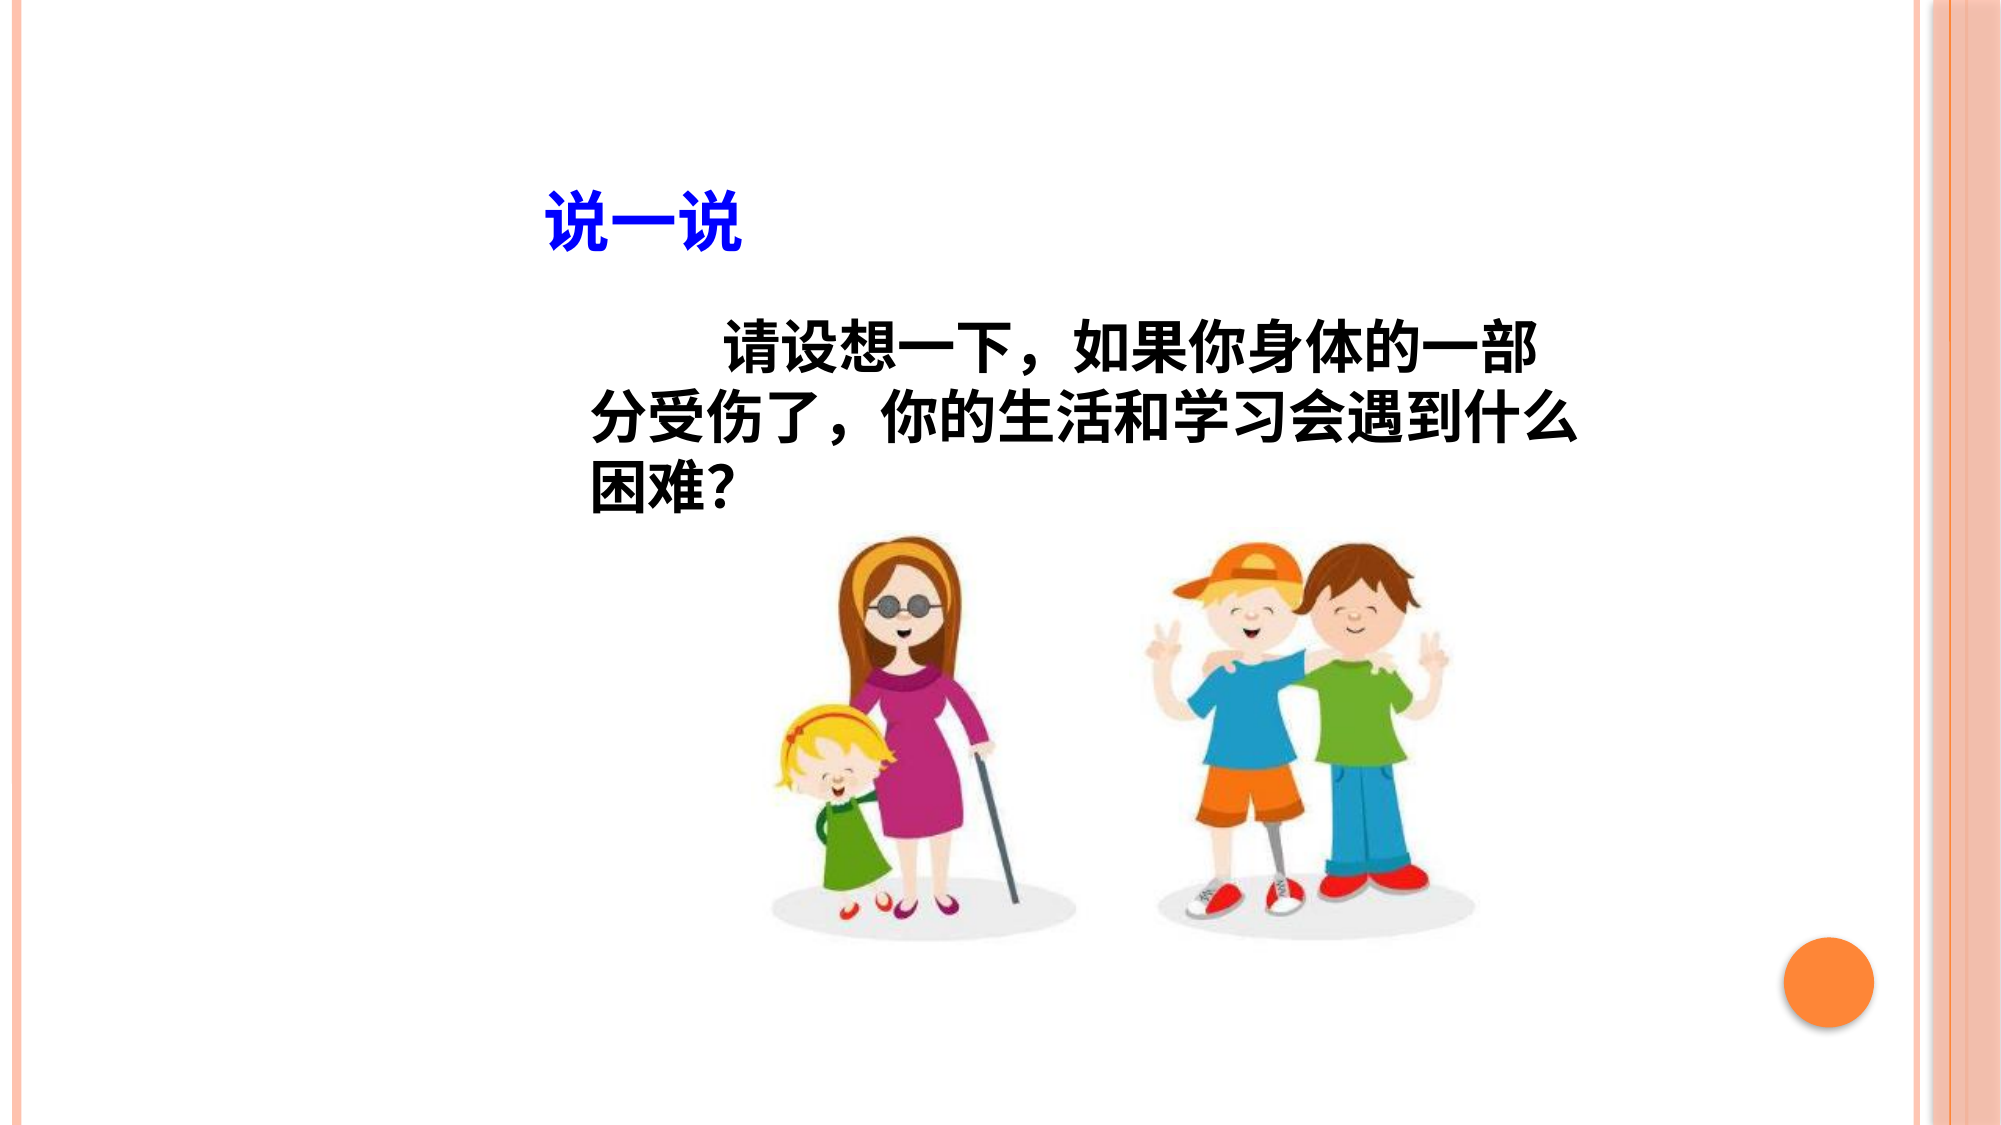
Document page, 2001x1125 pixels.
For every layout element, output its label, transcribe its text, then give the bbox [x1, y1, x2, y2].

text_box 请设想一下，如果你身体的一部分受伤了，你的生活和学习会遇到什么困难？ [574, 302, 1603, 528]
text_box 说一说 [528, 172, 759, 268]
picture [1129, 526, 1485, 953]
picture [751, 530, 1096, 953]
